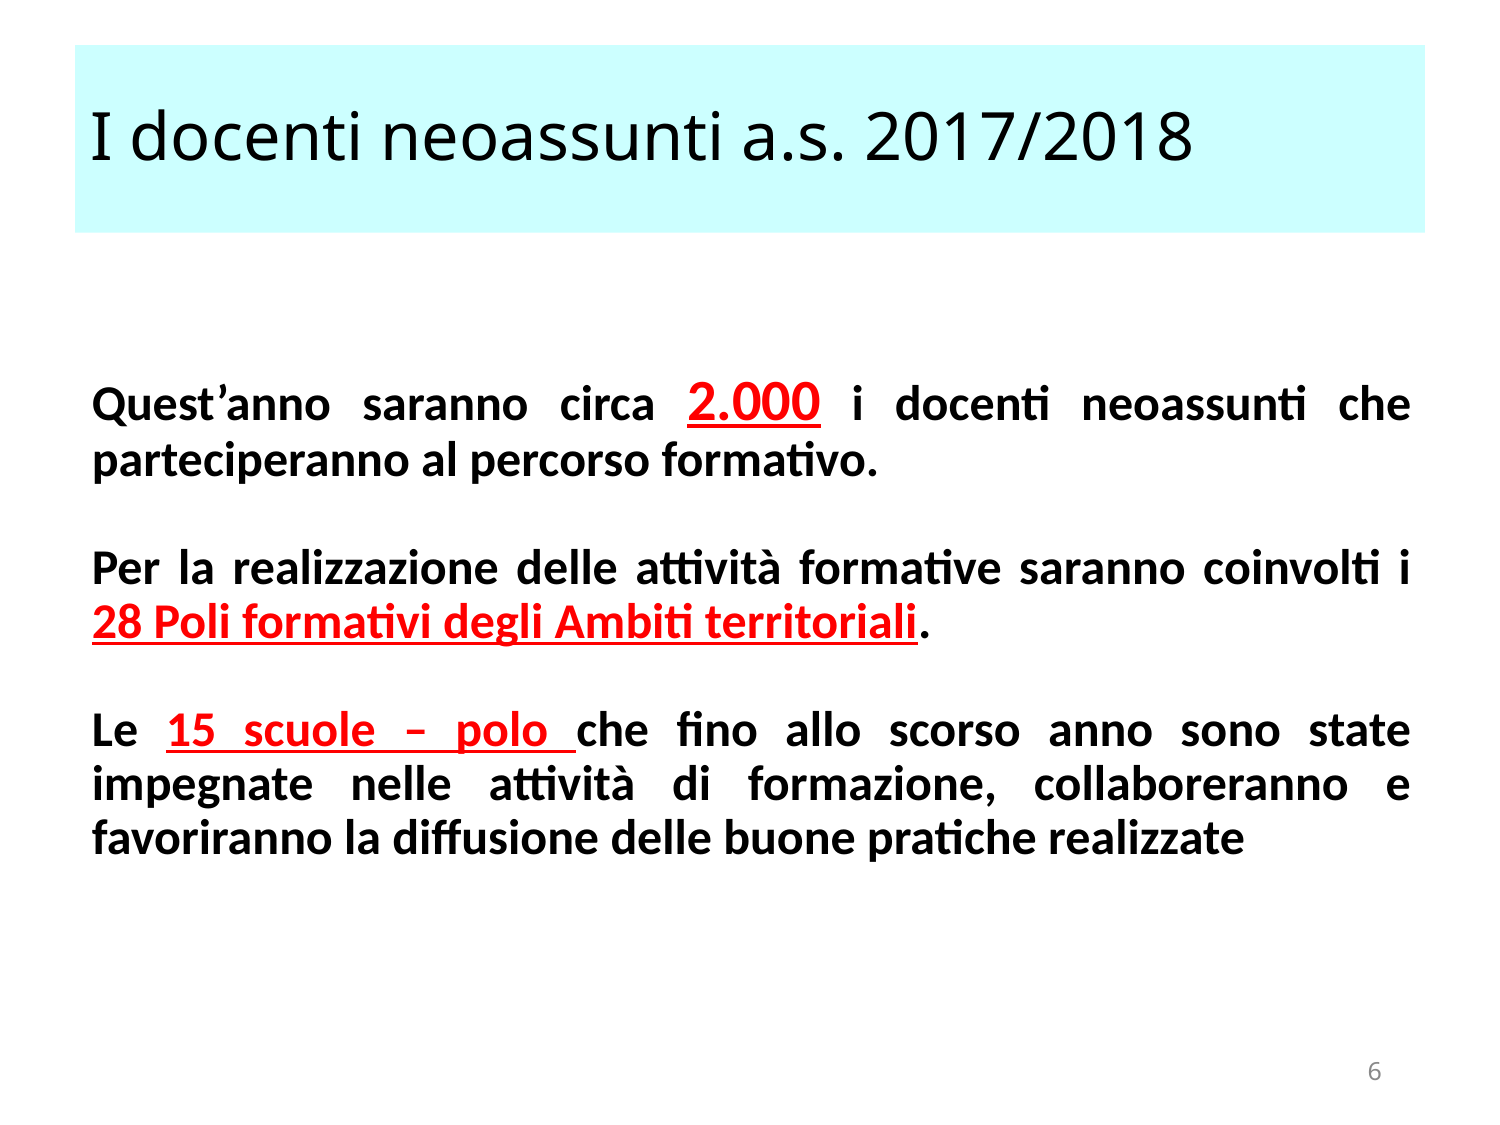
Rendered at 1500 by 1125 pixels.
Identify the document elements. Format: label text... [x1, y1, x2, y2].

title I docenti neoassunti a.s. 2017/2018 [75, 45, 1425, 233]
list Quest’anno saranno circa 2.000 i docenti neoassunti che parteciperanno al percorso formativo. Per la realizzazione delle attività formative saranno coinvolti i 28 Poli formativi degli Ambiti territoriali. Le 15 scuole – polo che fino allo scorso anno sono state impegnate nelle attività di formazione, collaboreranno e favoriranno la diffusione delle buone pratiche realizzate [76, 302, 1427, 1047]
slide_number 6 [1059, 1042, 1397, 1103]
